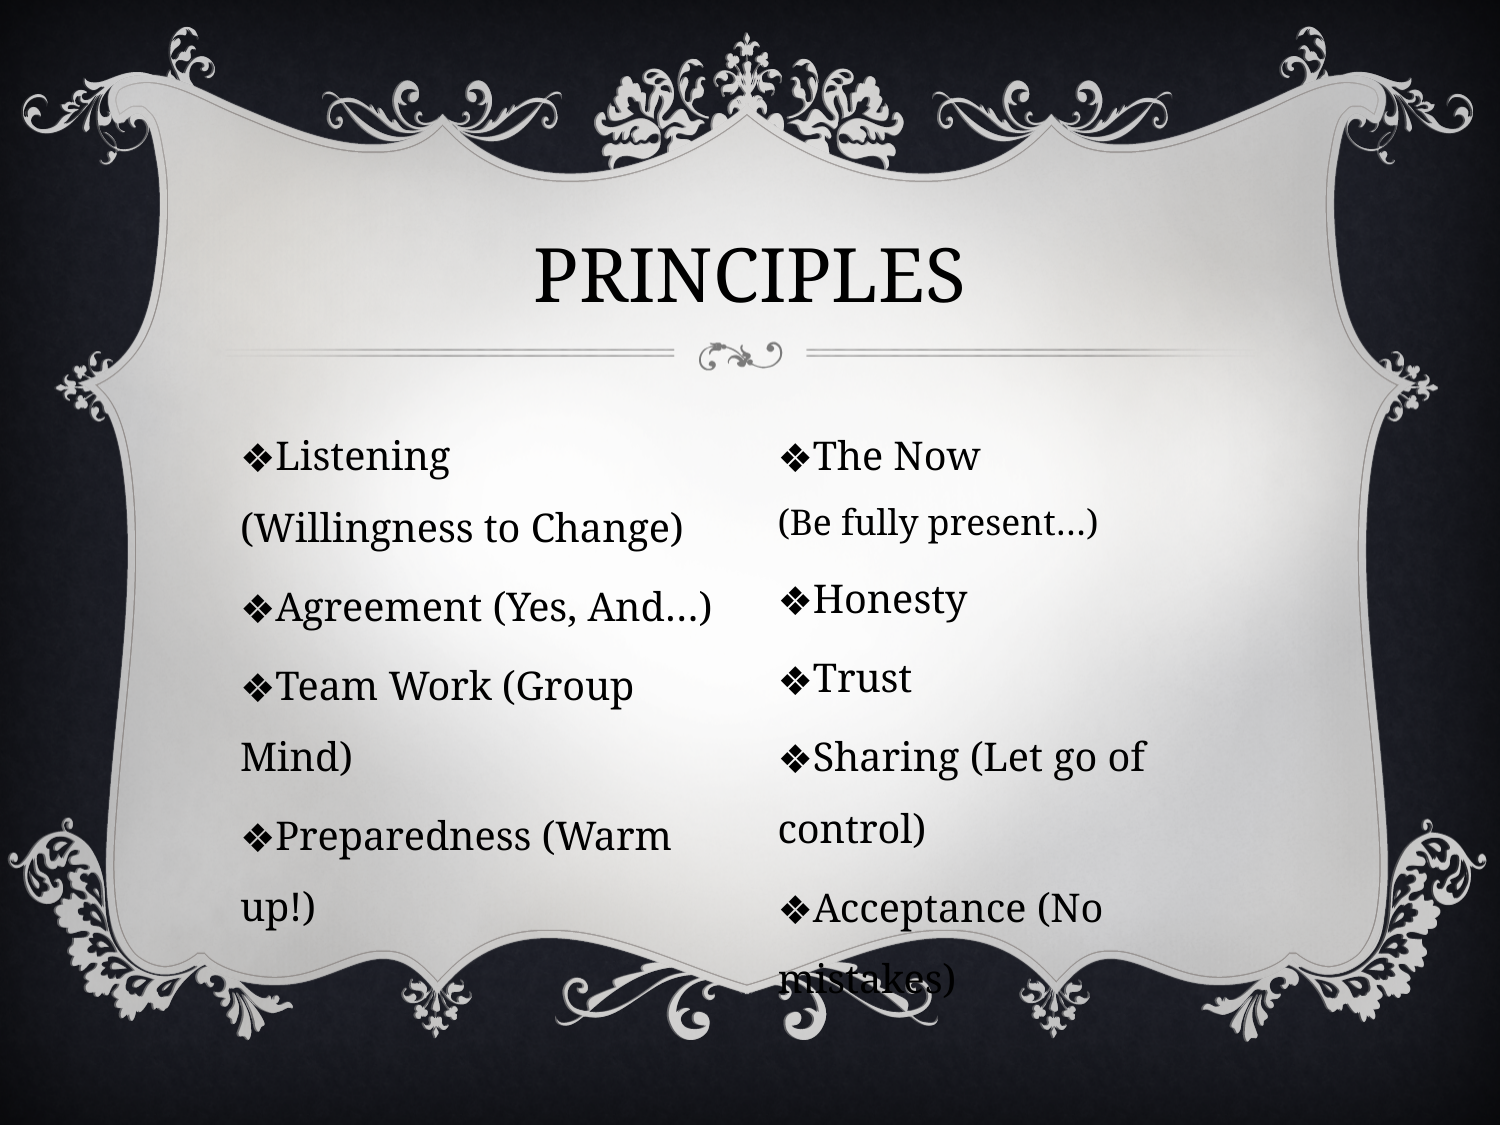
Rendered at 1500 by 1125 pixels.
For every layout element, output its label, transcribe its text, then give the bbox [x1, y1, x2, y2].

picture [0, 0, 1500, 1125]
title PRINCIPLES [225, 212, 1275, 325]
list The Now (Be fully present…) Honesty Trust Sharing (Let go of control) Acceptance (No mistakes) [762, 399, 1275, 913]
list Listening (Willingness to Change) Agreement (Yes, And…) Team Work (Group Mind) Preparedness (Warm up!) [225, 399, 738, 913]
